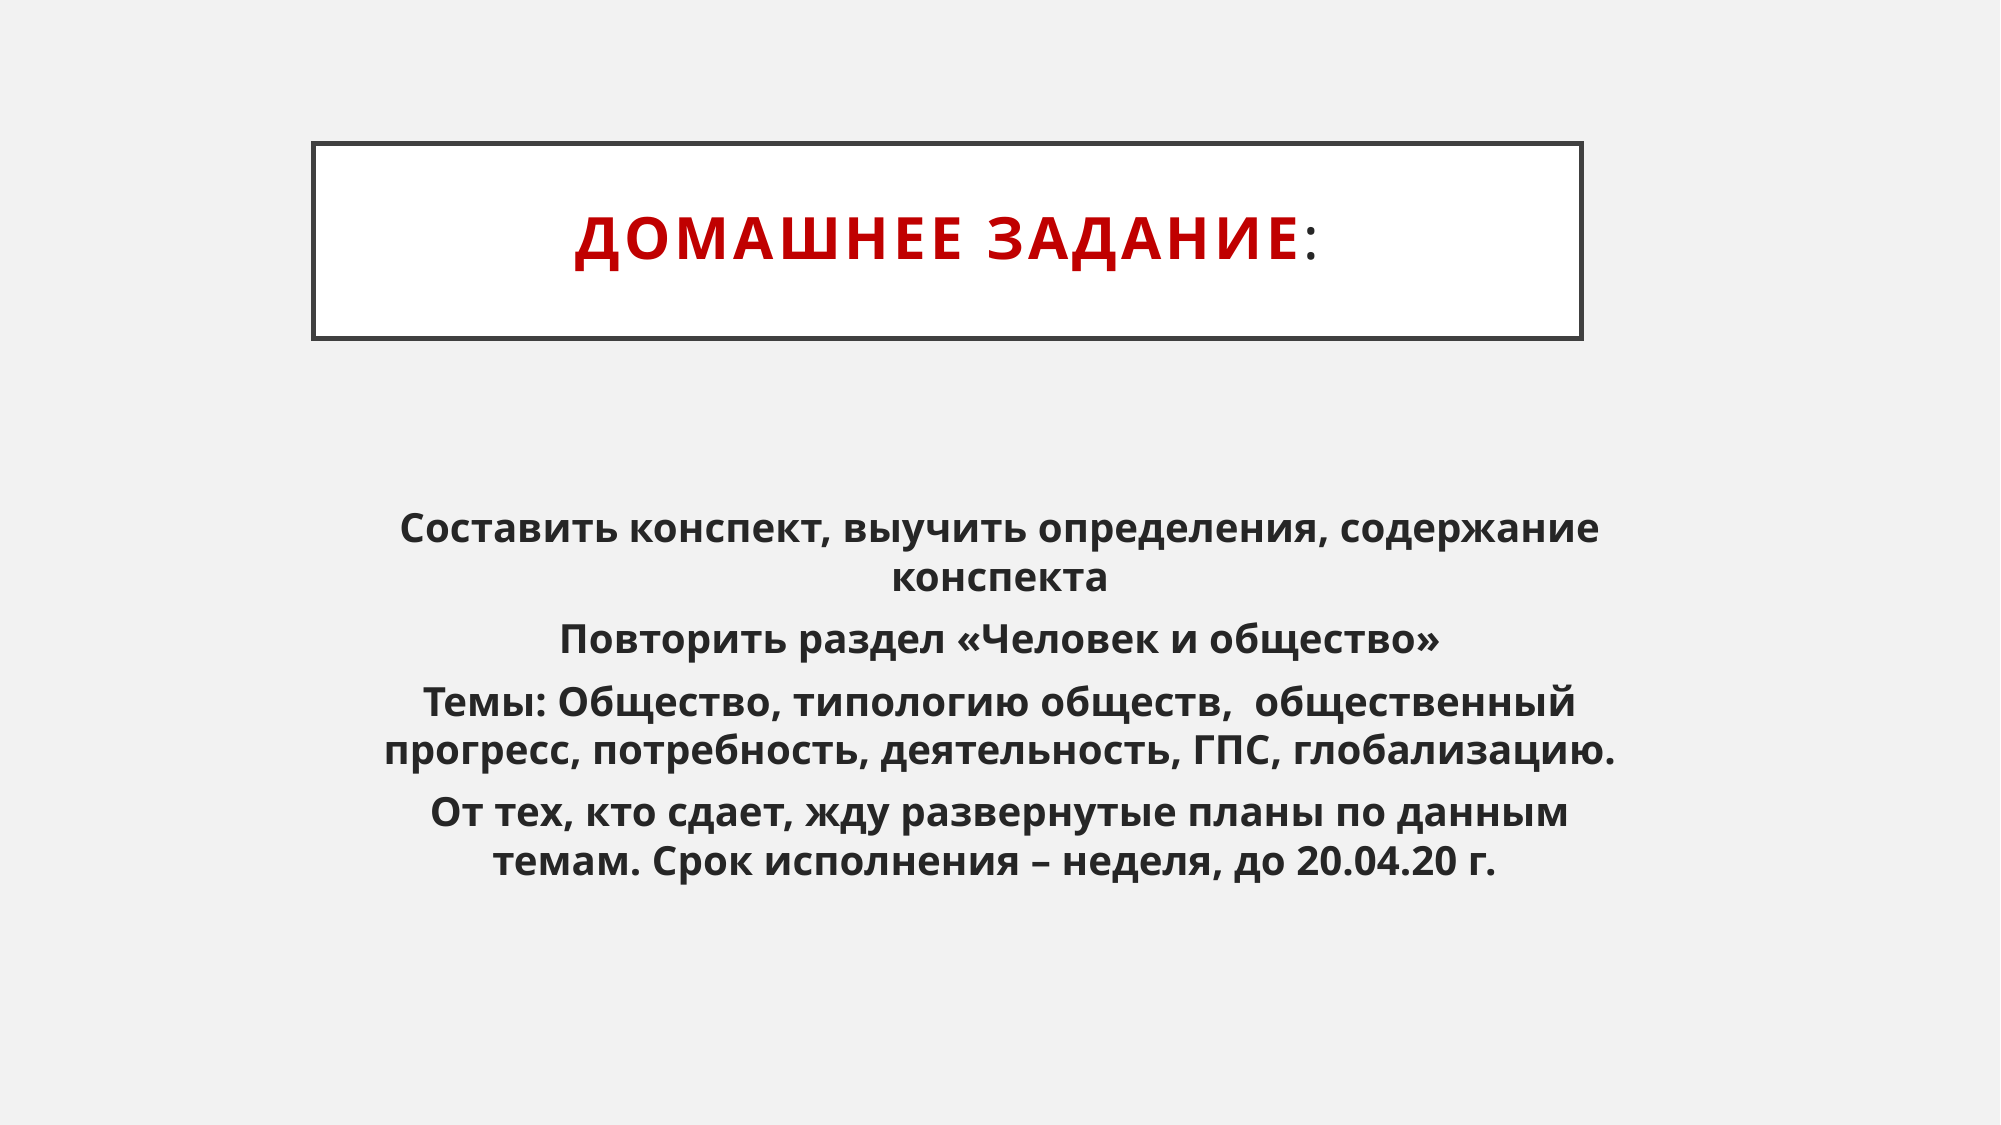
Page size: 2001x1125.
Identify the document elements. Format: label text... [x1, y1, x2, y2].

title Домашнее задание: [311, 141, 1584, 341]
list Составить конспект, выучить определения, содержание конспекта Повторить раздел «Человек и общество» Темы: Общество, типологию обществ, общественный прогресс, потребность, деятельность, ГПС, глобализацию. От тех, кто сдает, жду развернутые планы по данным темам. Срок исполнения – неделя, до 20.04.20 г. [366, 432, 1634, 942]
